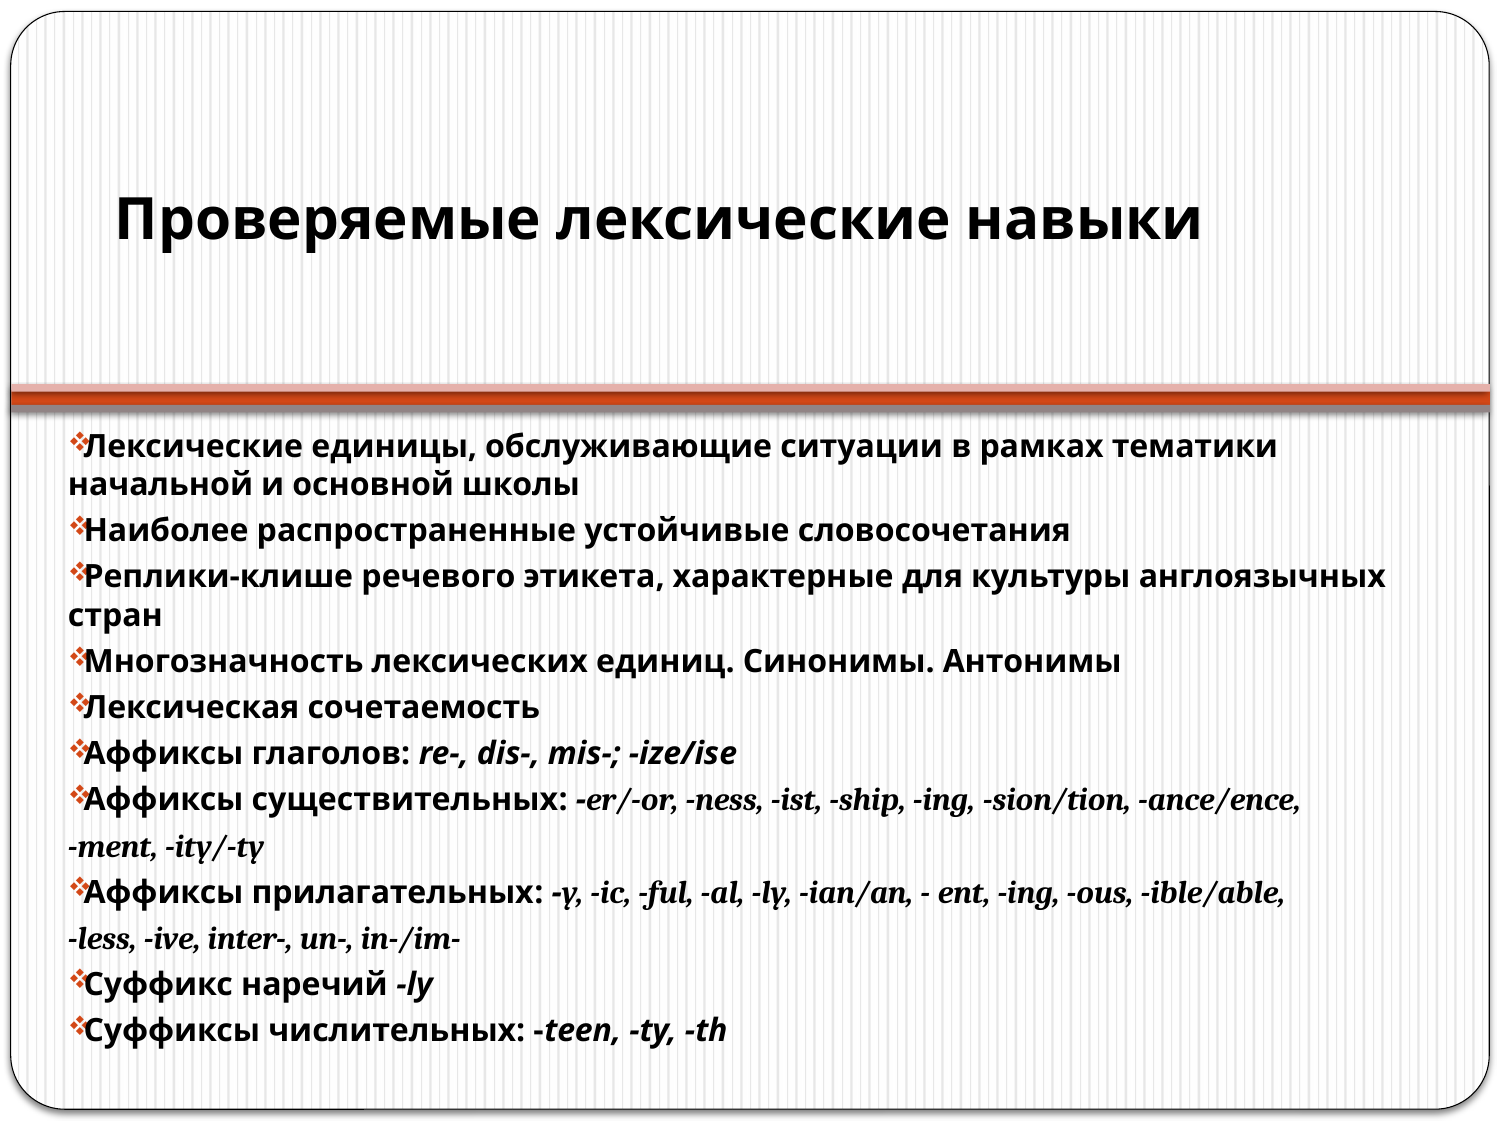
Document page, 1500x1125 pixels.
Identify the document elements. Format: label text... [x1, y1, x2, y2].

list Лексические единицы, обслуживающие ситуации в рамках тематики начальной и основной школы Наиболее распространенные устойчивые словосочетания Реплики-клише речевого этикета, характерные для культуры англоязычных стран Многозначность лексических единиц. Синонимы. Антонимы Лексическая сочетаемость Аффиксы глаголов: re-, dis-, mis-; -ize/ise Аффиксы существительных: -er/-or, -ness, -ist, -ship, -ing, -sion/tion, -ance/ence, -ment, -ity/-ty Аффиксы прилагательных: -y, -ic, -ful, -al, -ly, -ian/an, - ent, -ing, -ous, -ible/able, -less, -ive, inter-, un-, in-/im- Суффикс наречий -ly Суффиксы числительных: -teen, -ty, -th [53, 417, 1447, 1059]
title Проверяемые лексические навыки [100, 42, 1376, 267]
